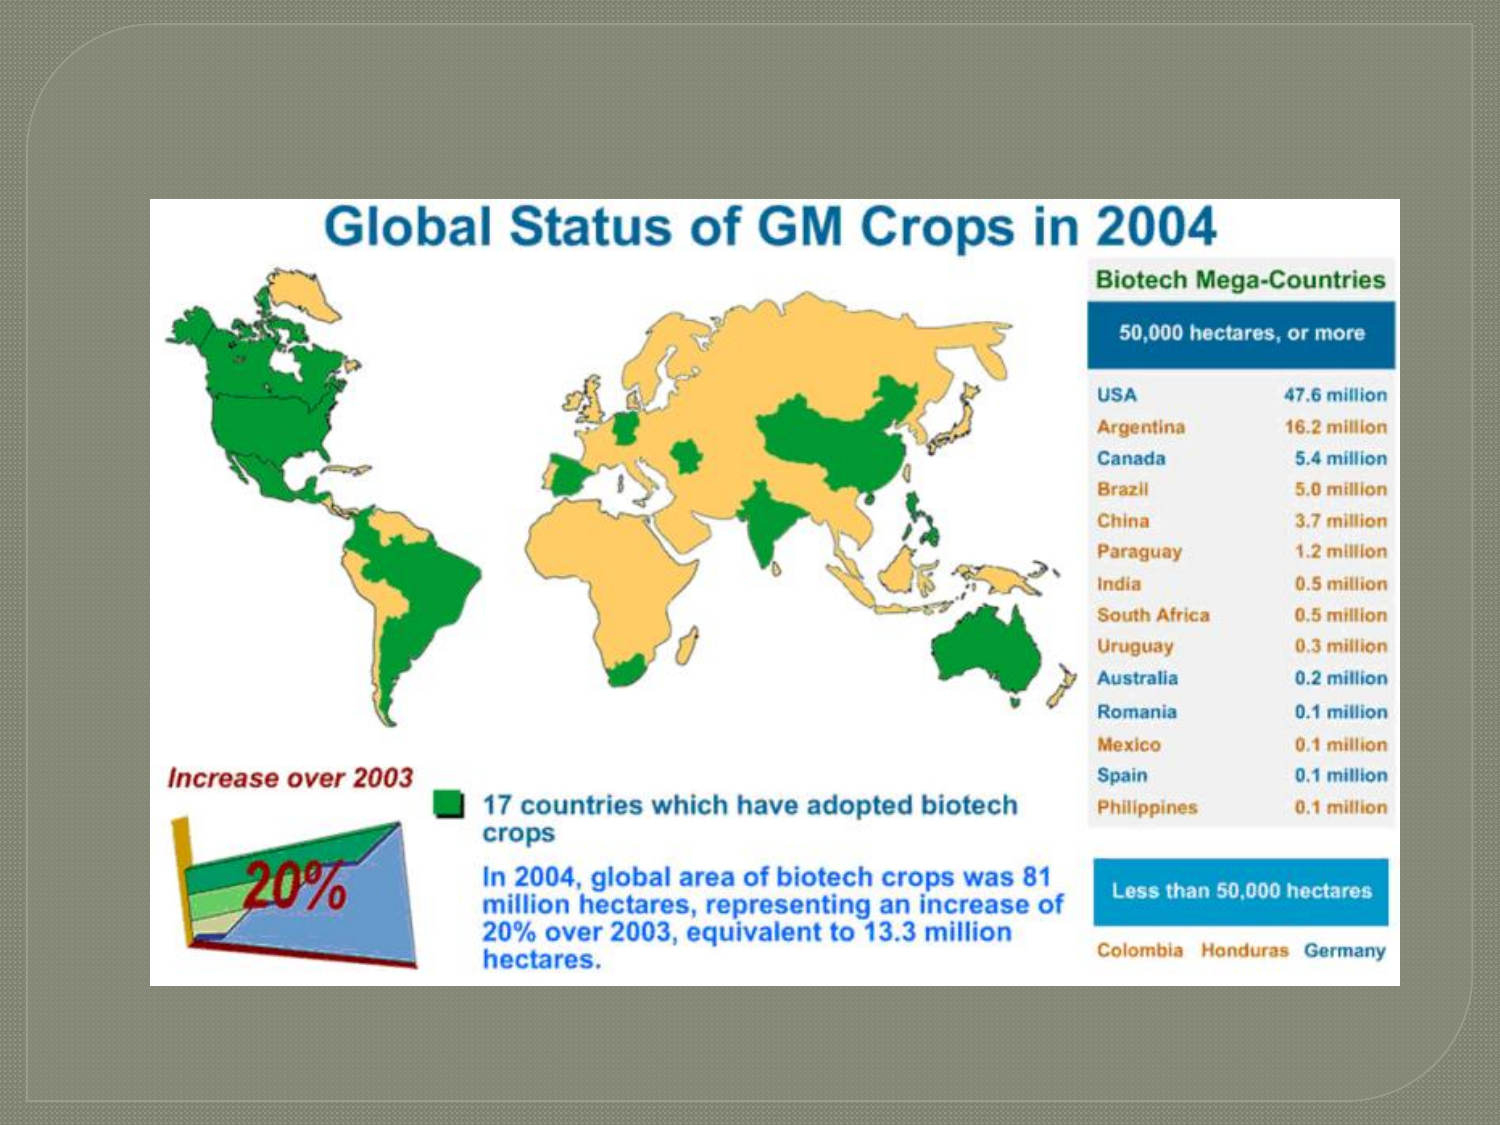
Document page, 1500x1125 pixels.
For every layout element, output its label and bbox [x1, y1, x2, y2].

picture [149, 199, 1400, 987]
